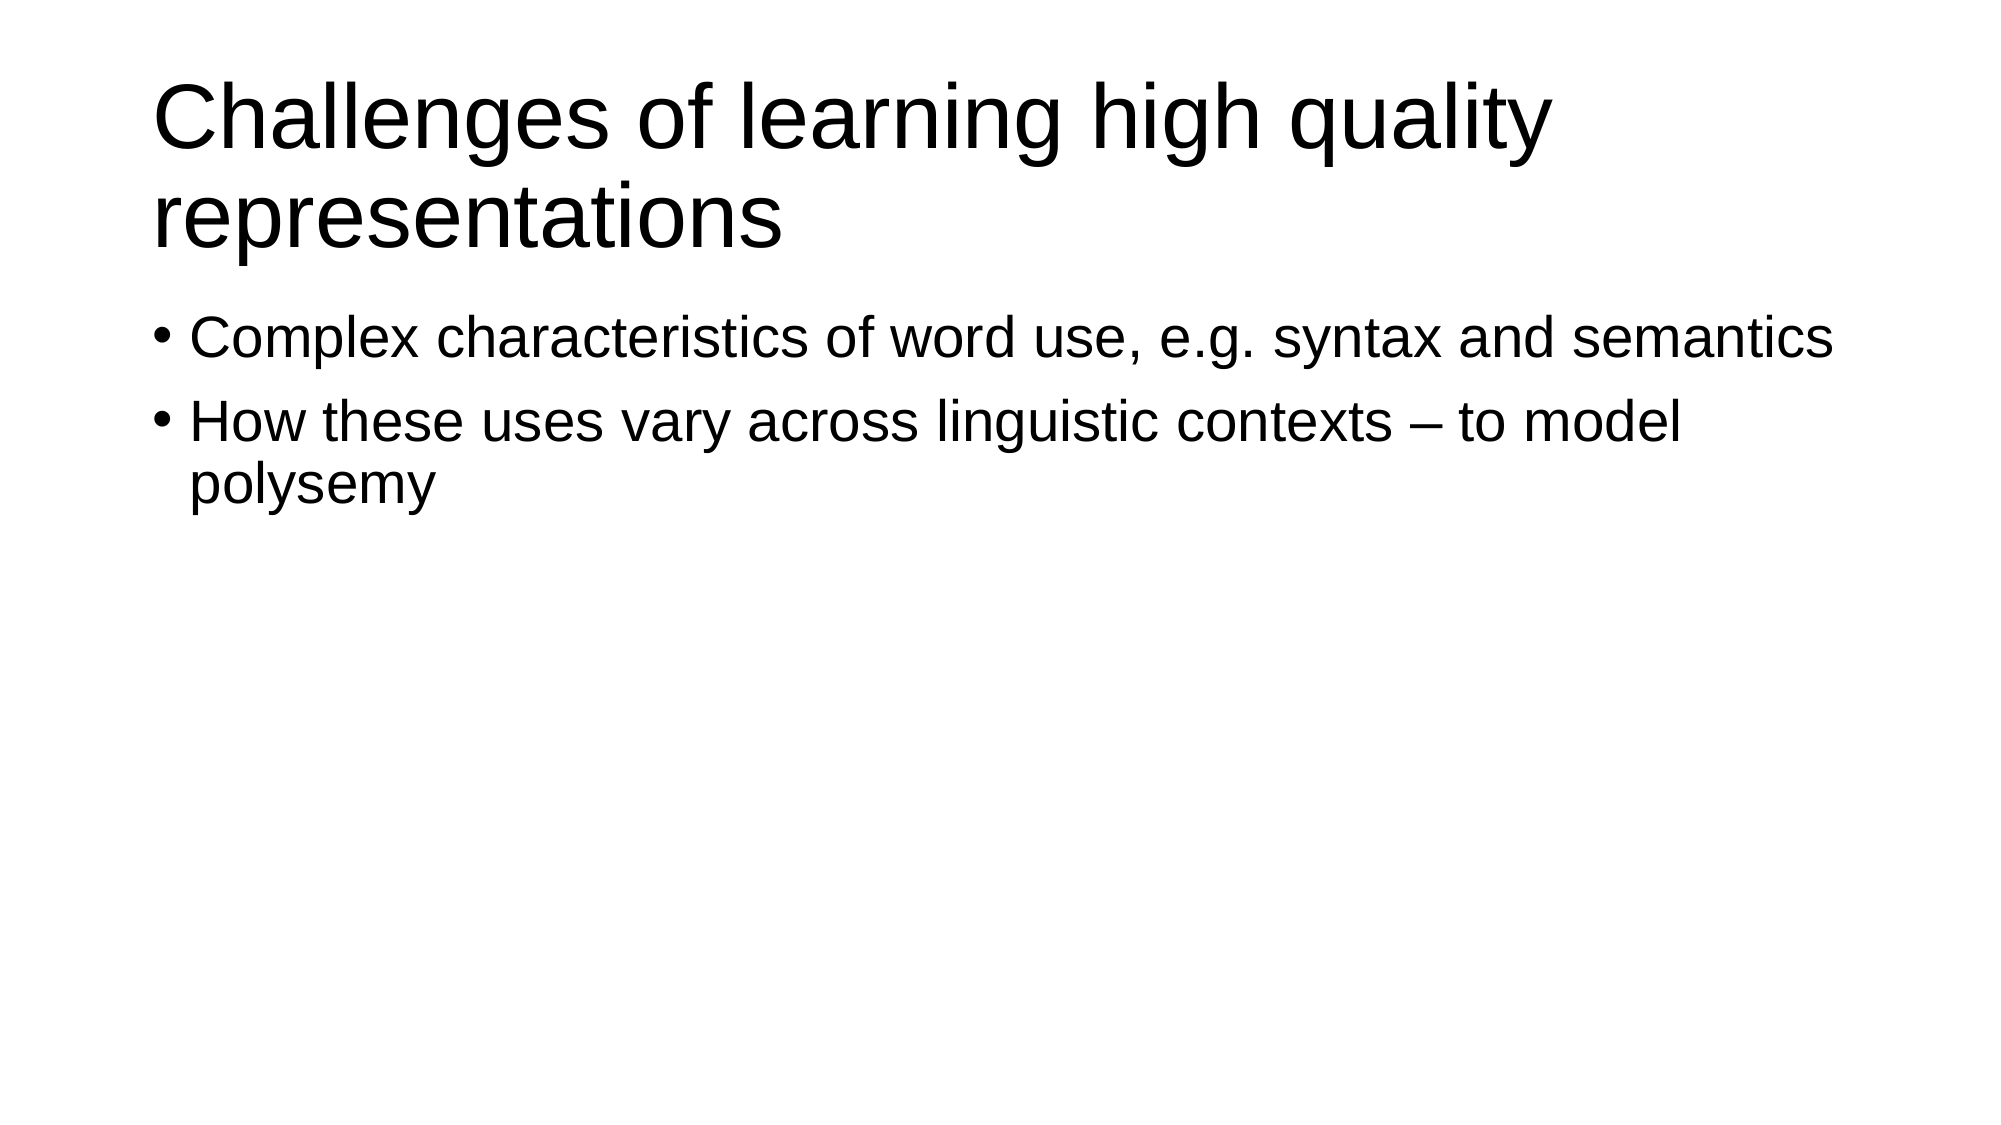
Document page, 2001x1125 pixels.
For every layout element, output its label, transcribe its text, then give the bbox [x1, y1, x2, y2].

list Complex characteristics of word use, e.g. syntax and semantics How these uses vary across linguistic contexts – to model polysemy [137, 299, 1863, 1014]
title Challenges of learning high quality representations [137, 59, 1863, 278]
